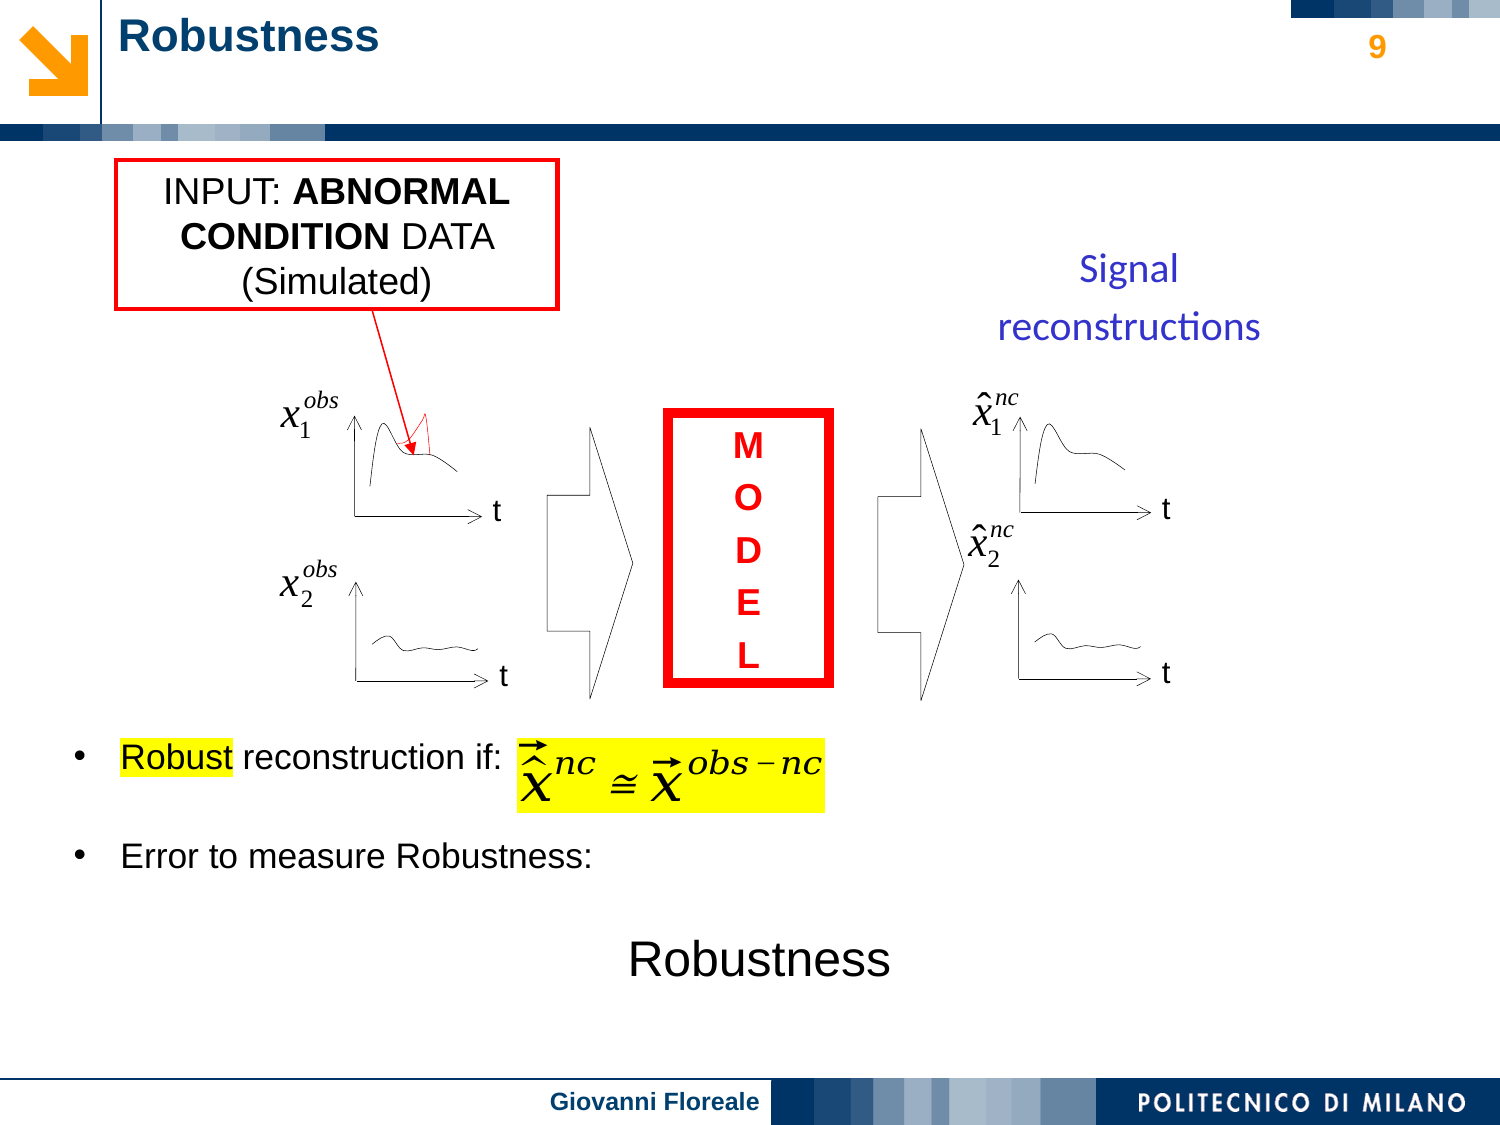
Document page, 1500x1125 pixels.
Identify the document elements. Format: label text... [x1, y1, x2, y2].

text_box Robust reconstruction if: Error to measure Robustness: [73, 734, 703, 838]
text_box t [1147, 480, 1183, 533]
text_box M O D E L [667, 413, 830, 683]
text_box t [1147, 645, 1183, 698]
text_box [877, 428, 959, 701]
text_box t [484, 647, 520, 700]
title Robustness [117, 5, 1094, 144]
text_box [371, 309, 423, 421]
text_box t [477, 482, 513, 535]
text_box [272, 380, 349, 446]
text_box Signal reconstructions [900, 232, 1359, 357]
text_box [1019, 416, 1152, 513]
text_box INPUT: ABNORMAL CONDITION DATA (Simulated) [115, 159, 558, 310]
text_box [354, 409, 483, 517]
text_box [355, 581, 489, 682]
picture [0, 1074, 1500, 1125]
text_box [964, 378, 1026, 444]
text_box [1018, 579, 1152, 680]
text_box [105, 170, 1333, 735]
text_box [271, 550, 347, 616]
picture [0, 0, 1500, 141]
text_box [959, 510, 1021, 575]
text_box 9 [1225, 24, 1500, 65]
text_box [547, 427, 633, 699]
